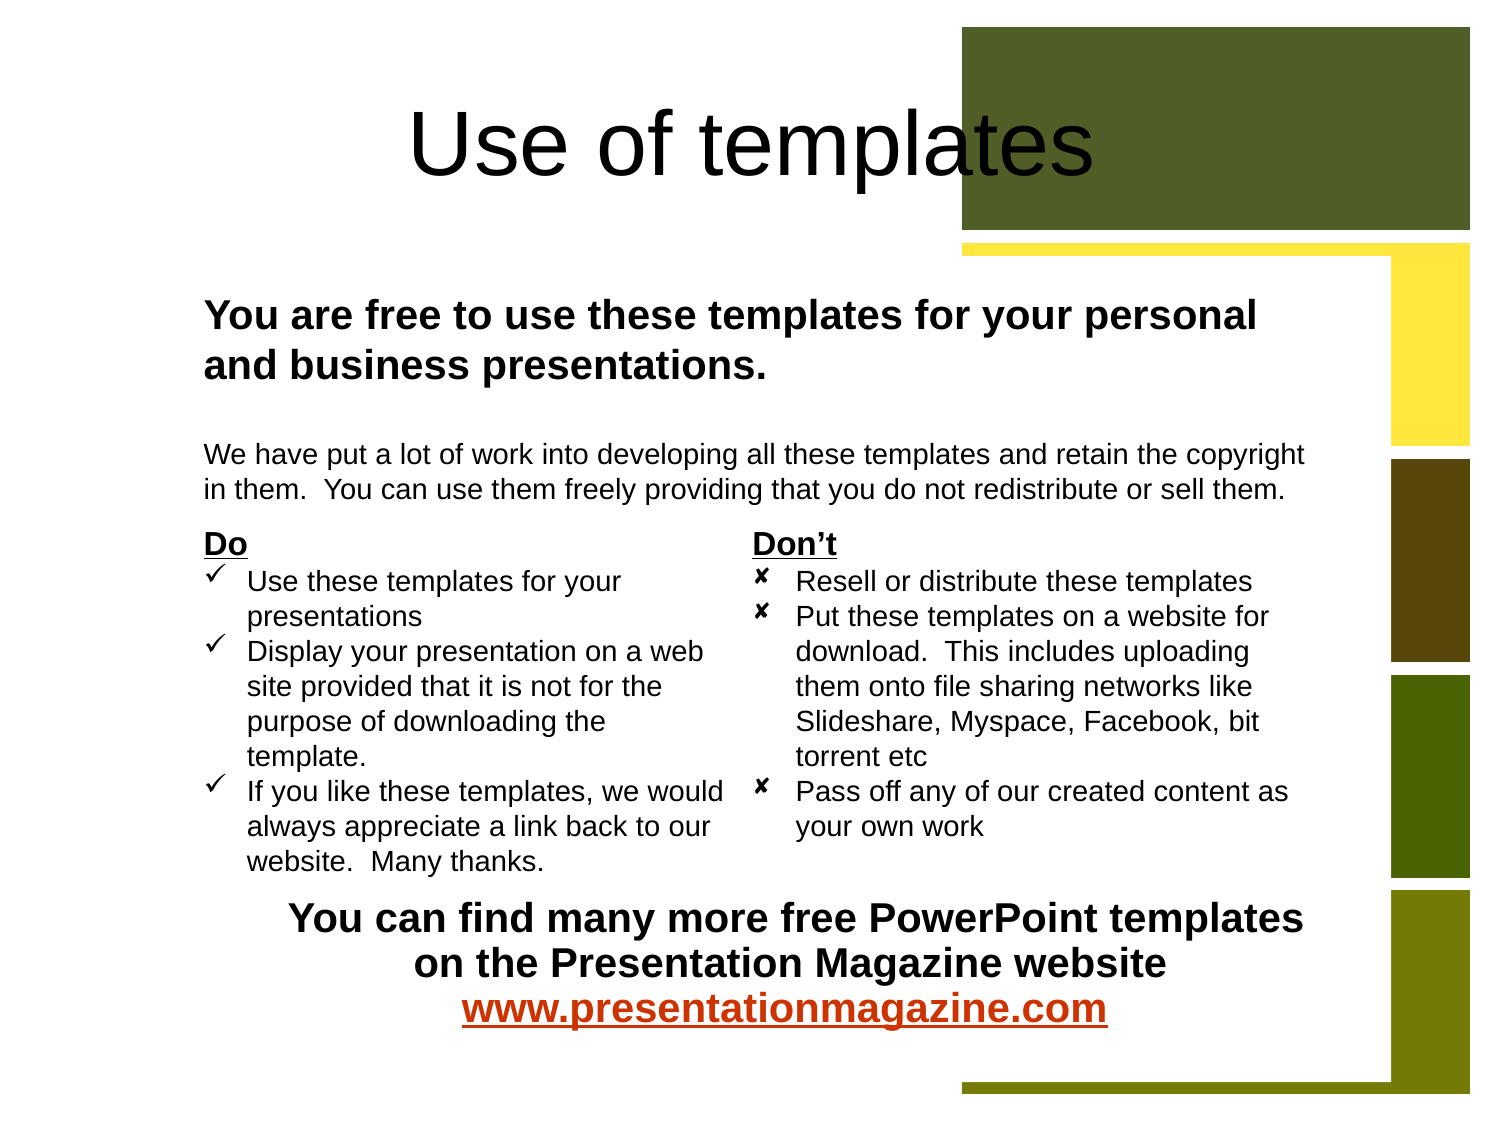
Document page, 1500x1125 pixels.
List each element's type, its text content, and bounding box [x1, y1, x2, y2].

text_box Do Use these templates for your presentations Display your presentation on a web site provided that it is not for the purpose of downloading the template. If you like these templates, we would always appreciate a link back to our website. Many thanks. [188, 515, 749, 889]
text_box Don’t Resell or distribute these templates Put these templates on a website for download. This includes uploading them onto file sharing networks like Slideshare, Myspace, Facebook, bit torrent etc Pass off any of our created content as your own work [737, 515, 1335, 850]
text_box You are free to use these templates for your personal and business presentations. [188, 280, 1329, 396]
text_box We have put a lot of work into developing all these templates and retain the copyright in them. You can use them freely providing that you do not redistribute or sell them. [188, 427, 1325, 513]
text_box [88, 208, 1436, 1083]
text_box You can find many more free PowerPoint templates on the Presentation Magazine website www.presentationmagazine.com [171, 889, 1347, 1040]
title Use of templates [79, 45, 1425, 233]
